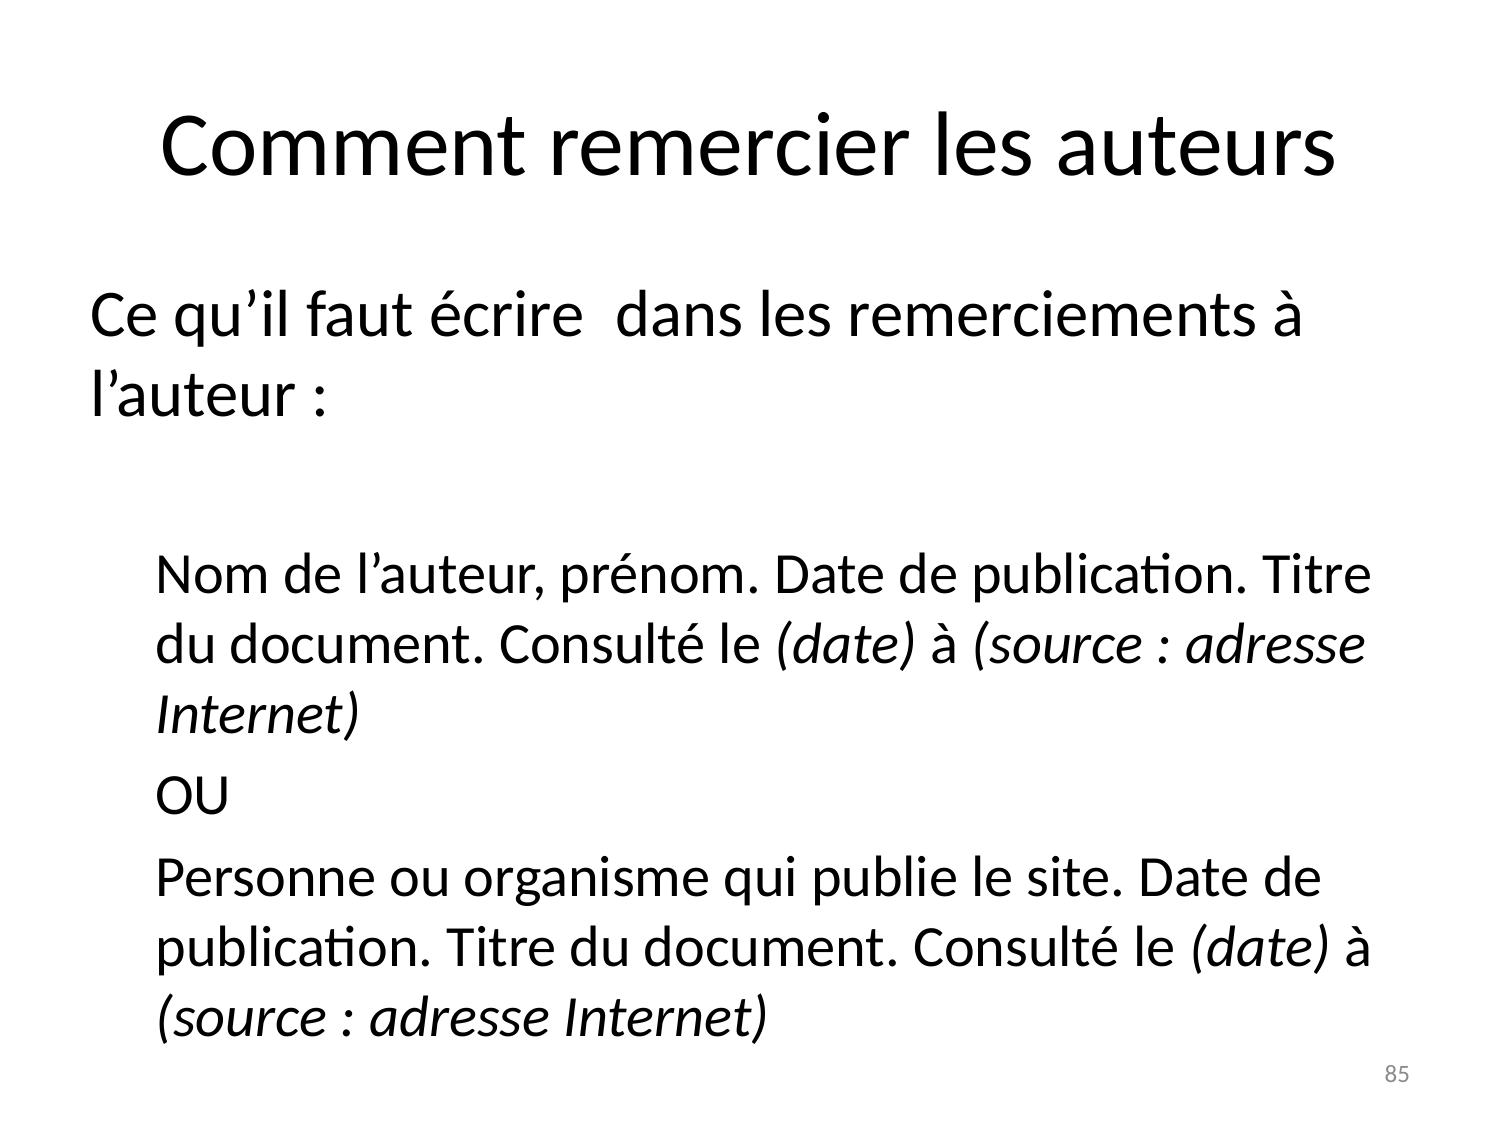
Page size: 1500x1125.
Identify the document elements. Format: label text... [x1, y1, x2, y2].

slide_number 85 [1074, 1042, 1425, 1103]
title Comment remercier les auteurs [75, 45, 1425, 233]
list Ce qu’il faut écrire dans les remerciements à l’auteur : Nom de l’auteur, prénom. Date de publication. Titre du document. Consulté le (date) à (source : adresse Internet) OU Personne ou organisme qui publie le site. Date de publication. Titre du document. Consulté le (date) à (source : adresse Internet) [75, 262, 1459, 1071]
